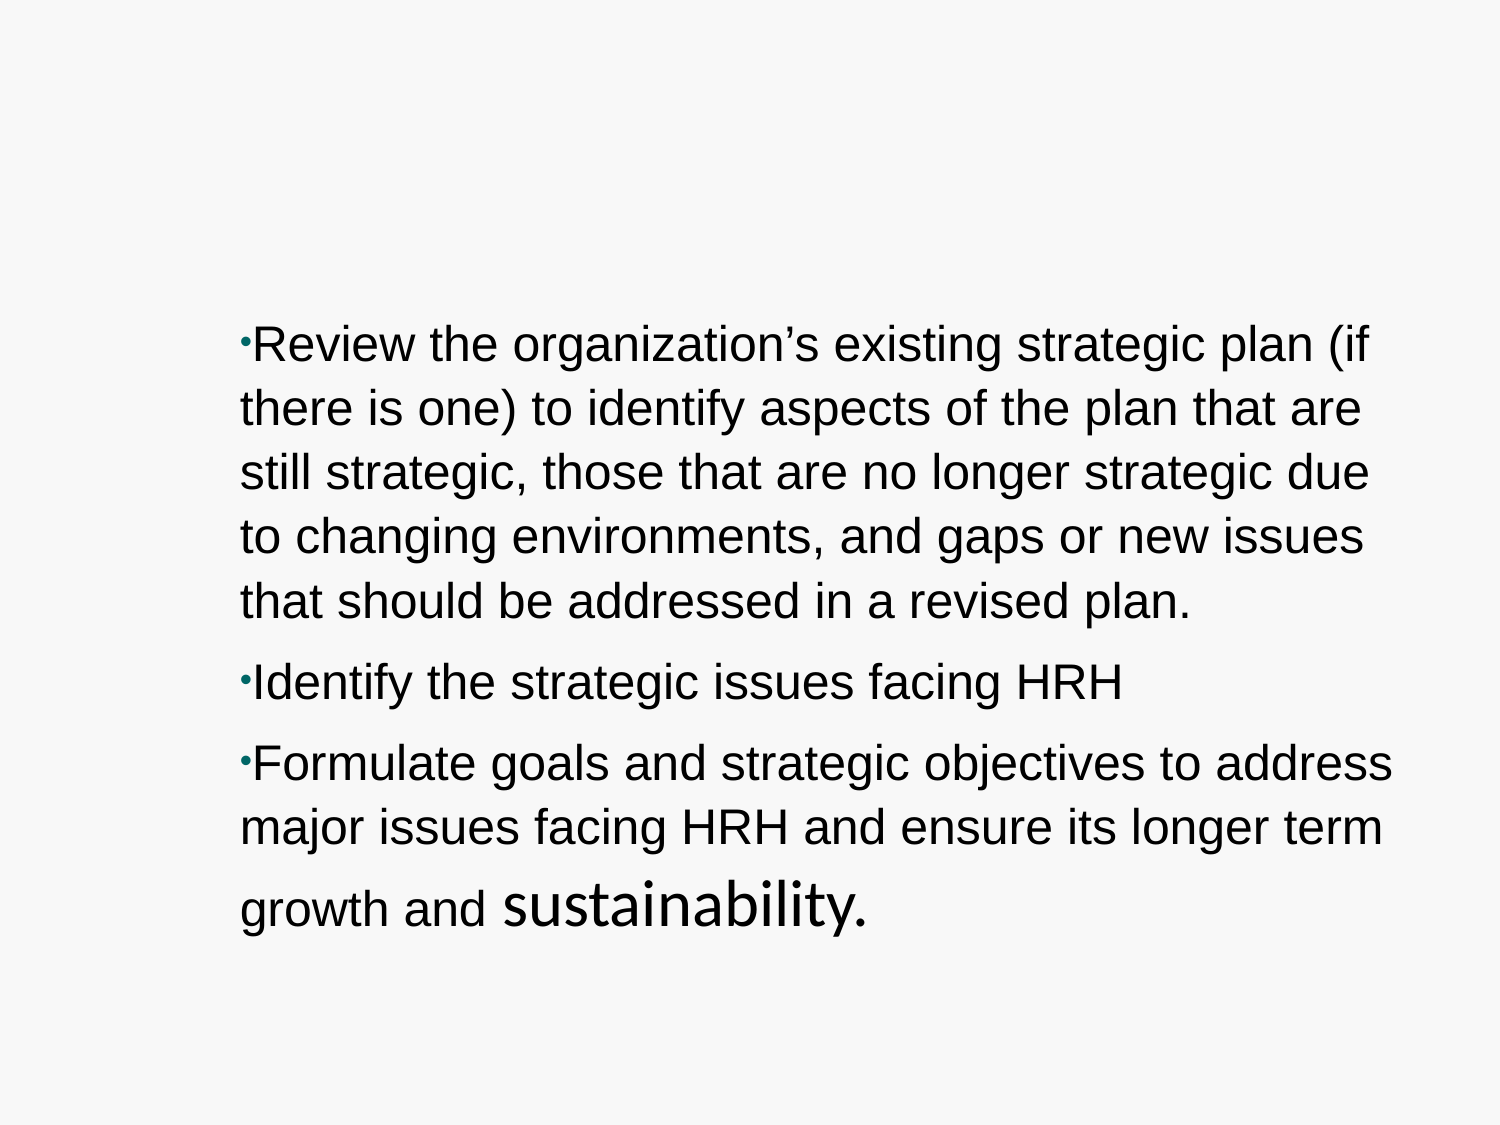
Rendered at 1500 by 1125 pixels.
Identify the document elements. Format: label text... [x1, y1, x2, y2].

list Review the organization’s existing strategic plan (if there is one) to identify aspects of the plan that are still strategic, those that are no longer strategic due to changing environments, and gaps or new issues that should be addressed in a revised plan. Identify the strategic issues facing HRH Formulate goals and strategic objectives to address major issues facing HRH and ensure its longer term growth and sustainability. [224, 299, 1425, 975]
